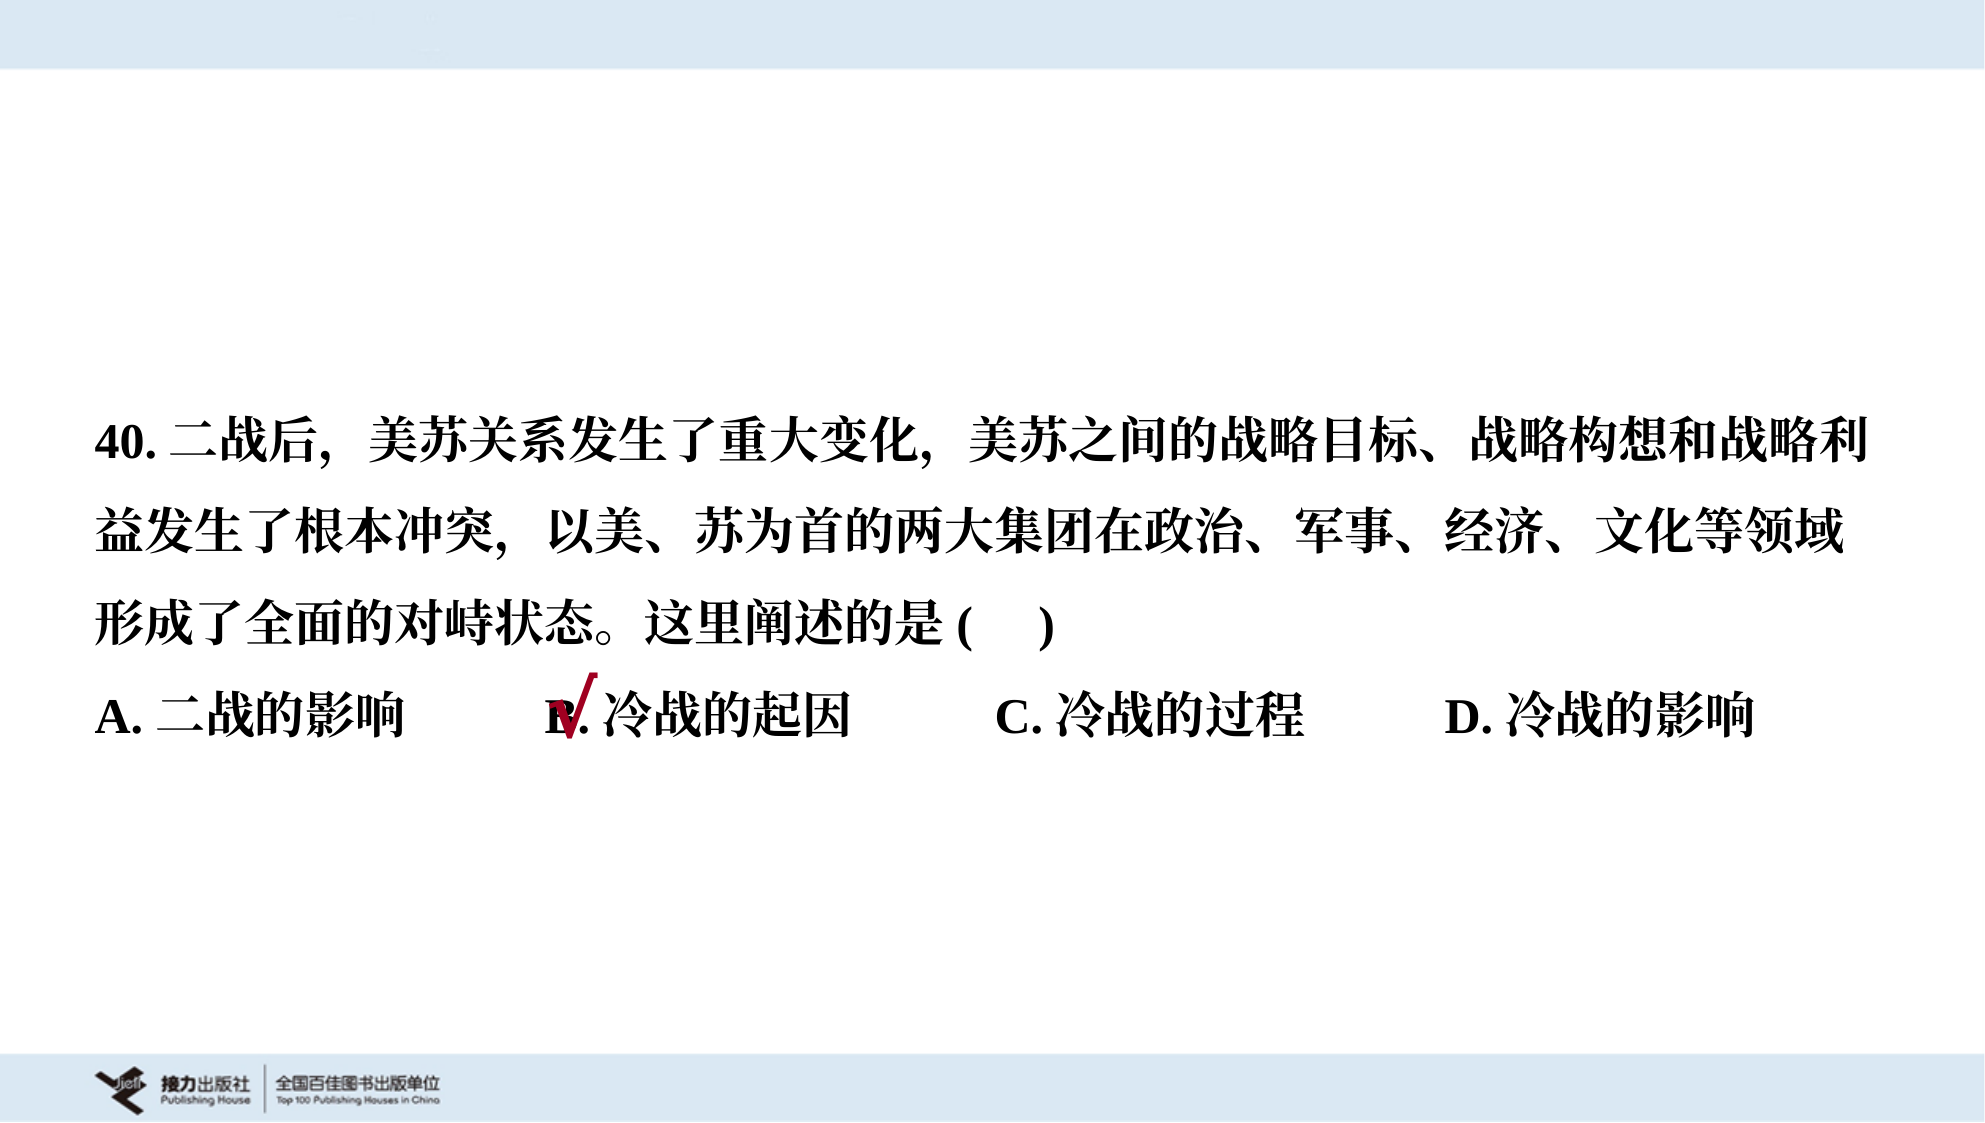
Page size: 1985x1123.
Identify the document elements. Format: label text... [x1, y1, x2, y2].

picture [0, 0, 1985, 1122]
text_box 40.二战后，美苏关系发生了重大变化，美苏之间的战略目标、战略构想和战略利 益发生了根本冲突，以美、苏为首的两大集团在政治、军事、经济、文化等领域 形成了全面的对峙状态。这里阐述的是( ) [94, 376, 1892, 652]
text_box A.二战的影响 B.冷战的起因 C.冷战的过程 D.冷战的影响 [94, 655, 1892, 743]
text_box √ [546, 660, 599, 754]
